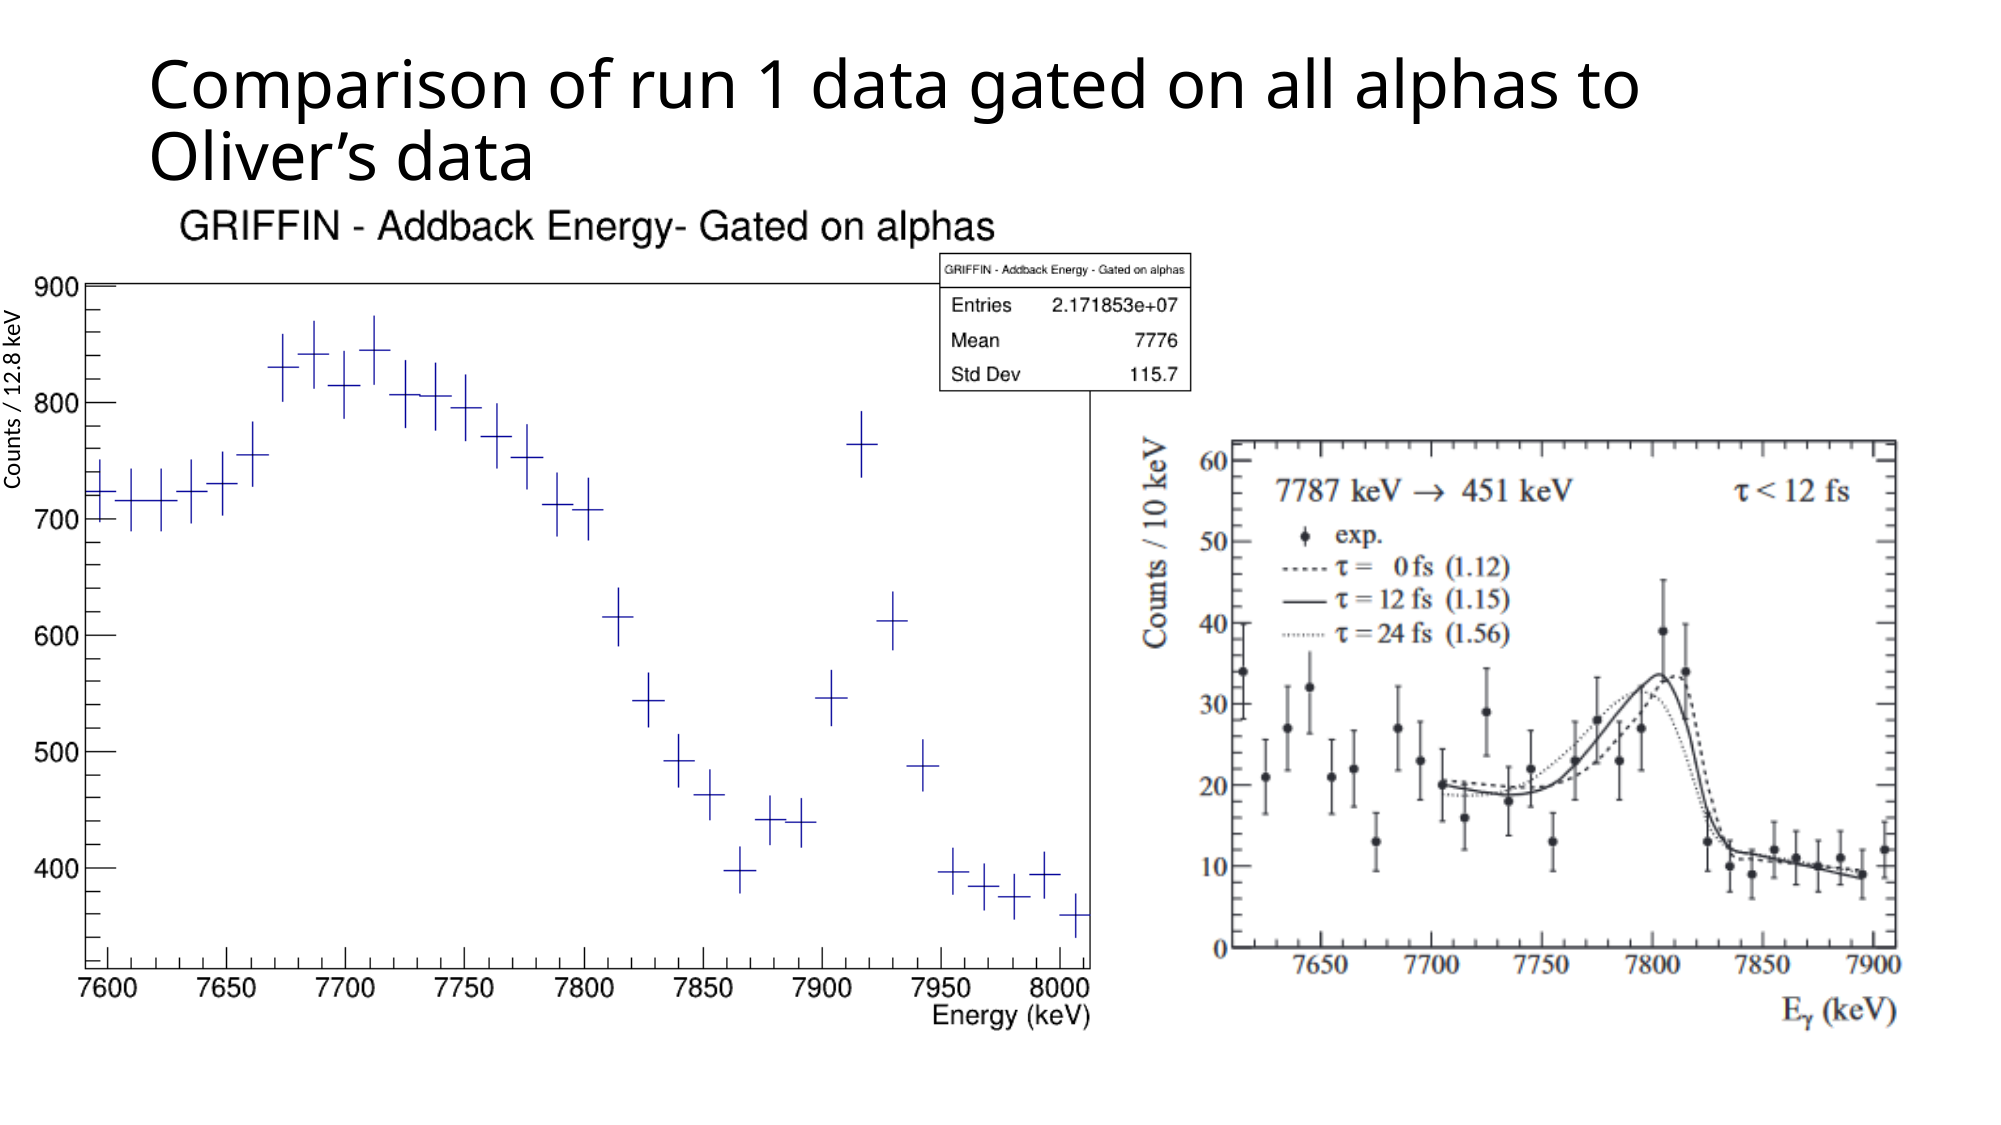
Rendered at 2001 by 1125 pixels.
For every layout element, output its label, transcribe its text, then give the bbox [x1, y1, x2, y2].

picture [0, 202, 1910, 1044]
title Comparison of run 1 data gated on all alphas to Oliver’s data [133, 14, 1859, 232]
